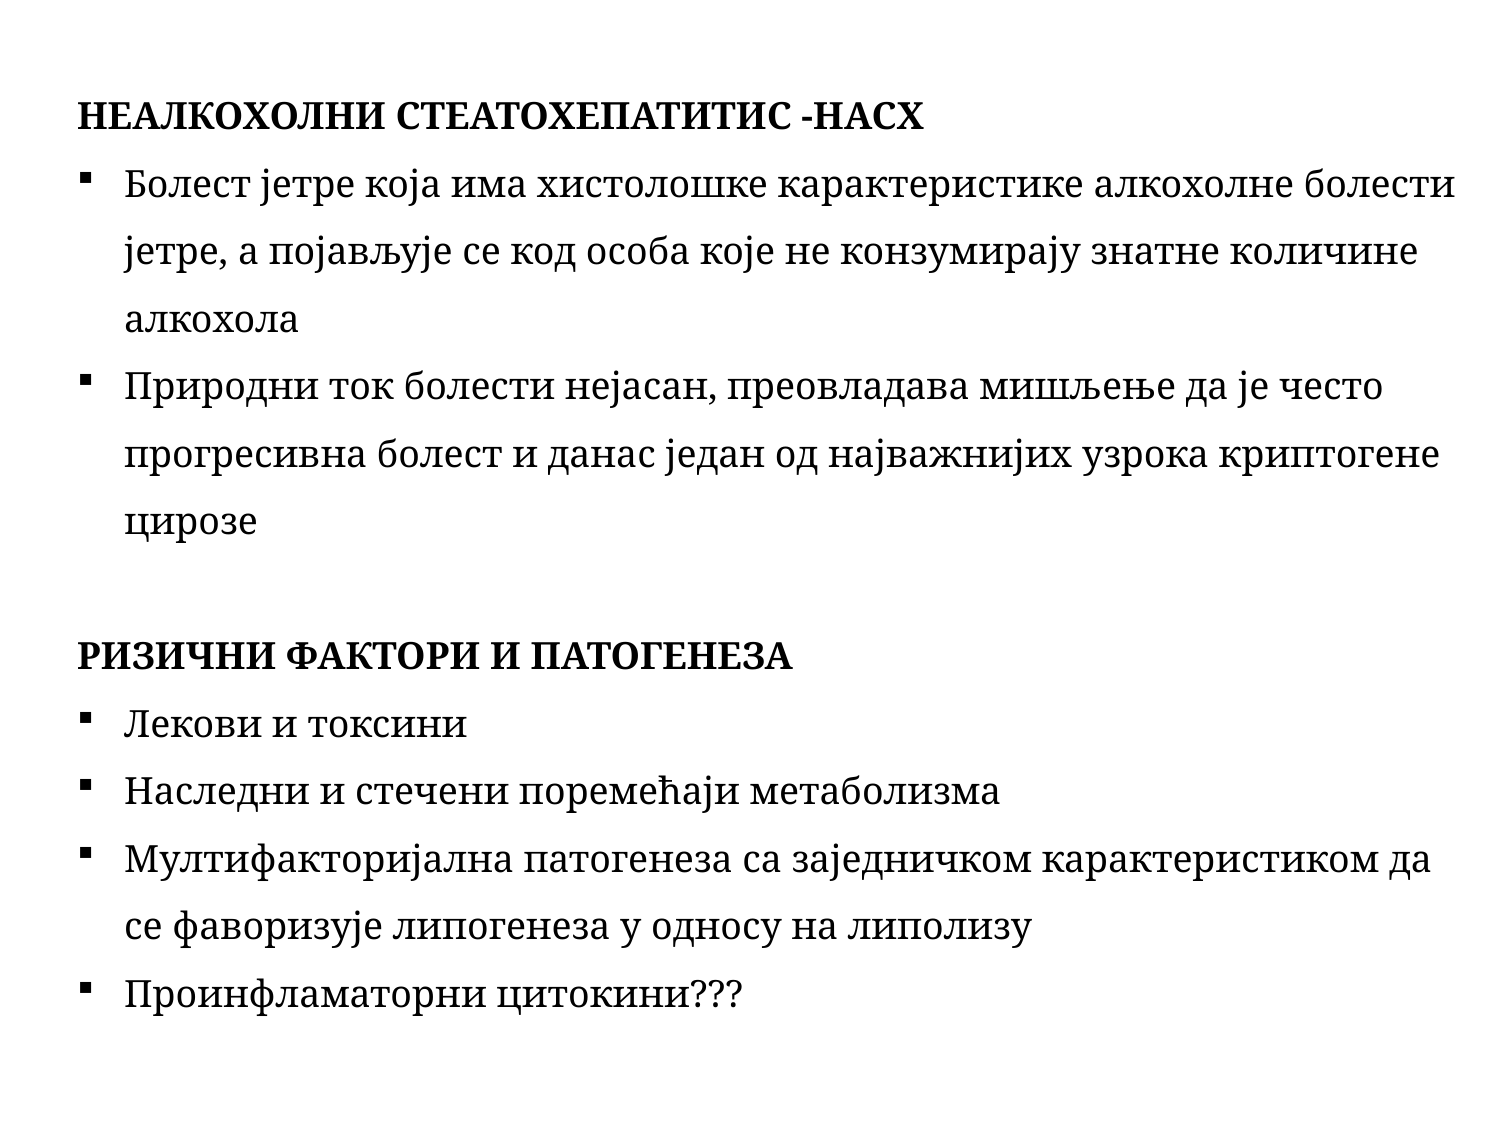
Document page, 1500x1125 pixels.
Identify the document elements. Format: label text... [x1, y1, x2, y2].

text_box НЕАЛКОХОЛНИ СТЕАТОХЕПАТИТИС -НАСХ Болест јетре која има хистолошке карактеристике алкохолне болести јетре, а појављује се код особа које не конзумирају знатне количине алкохола Природни ток болести нејасан, преовладава мишљење да је често прогресивна болест и данас један од најважнијих узрока криптогене цирозе РИЗИЧНИ ФАКТОРИ И ПАТОГЕНЕЗА Лекови и токсини Наследни и стечени поремећаји метаболизма Мултифакторијална патогенеза са заједничком карактеристиком да се фаворизује липогенеза у односу на липолизу Проинфламаторни цитокини??? [62, 62, 1475, 1068]
